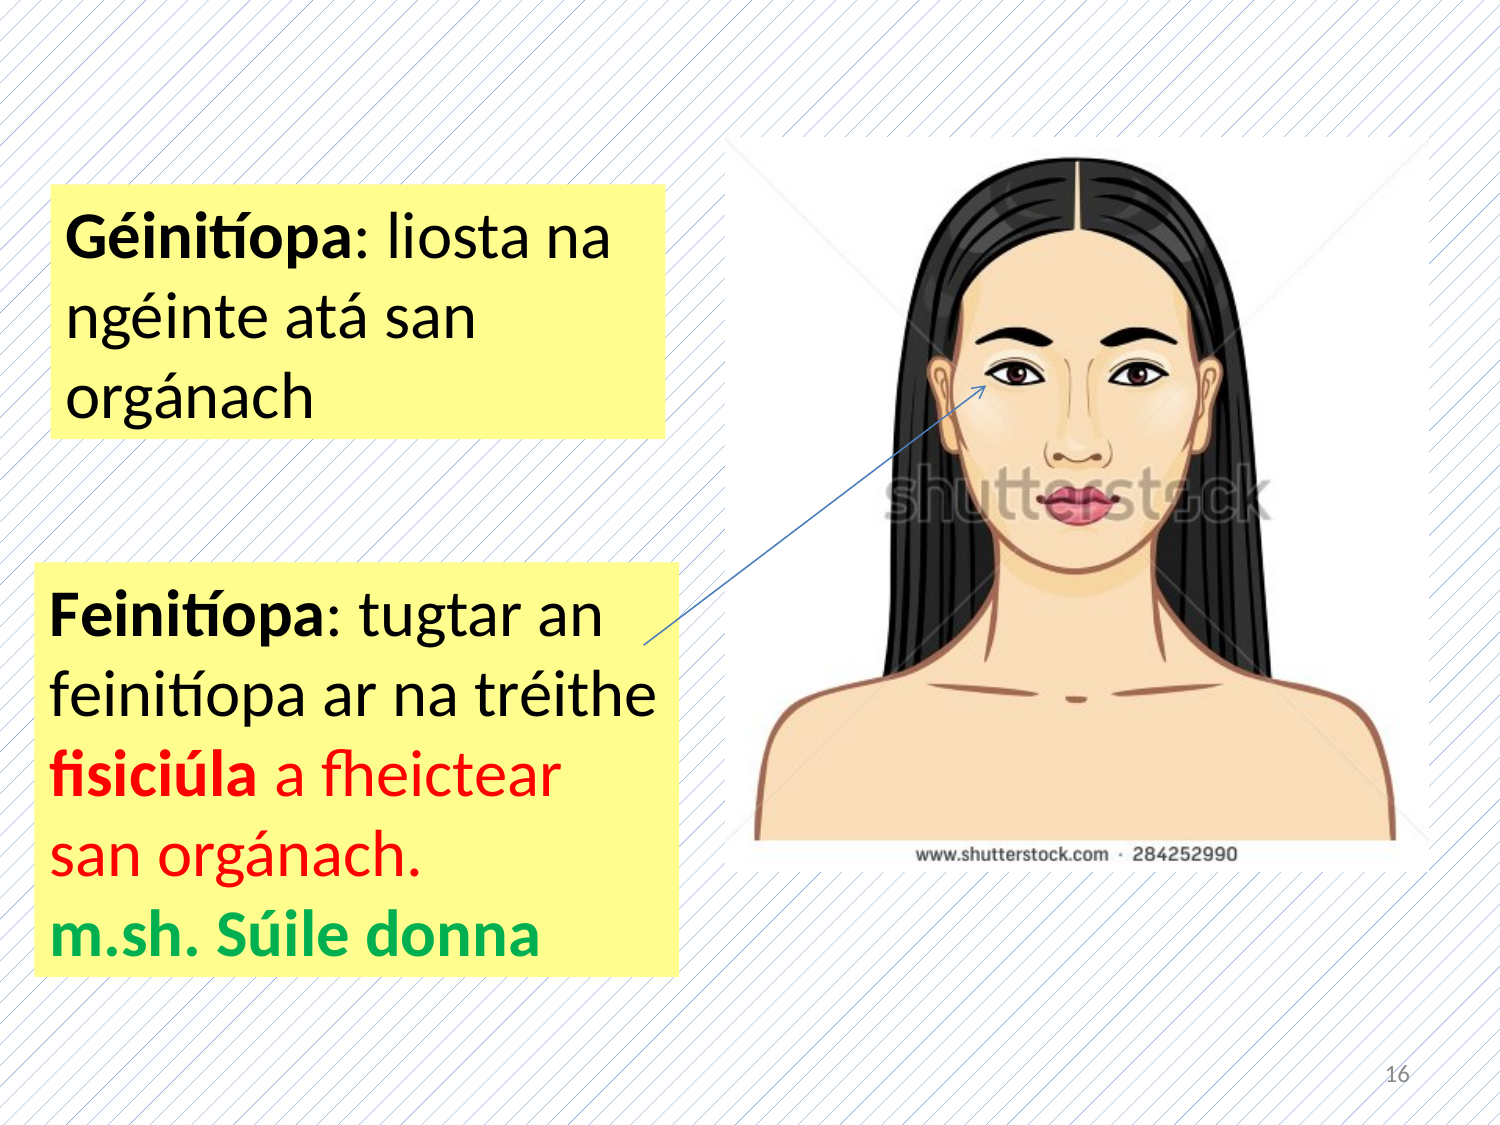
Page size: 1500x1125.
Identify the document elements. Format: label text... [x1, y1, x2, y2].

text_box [643, 385, 987, 646]
picture [724, 136, 1429, 872]
text_box Feinitíopa: tugtar an feinitíopa ar na tréithe fisiciúla a fheictear san orgánach. m.sh. Súile donna [34, 562, 680, 977]
text_box Géinitíopa: liosta na ngéinte atá san orgánach [50, 184, 666, 440]
slide_number 16 [1074, 1042, 1425, 1103]
